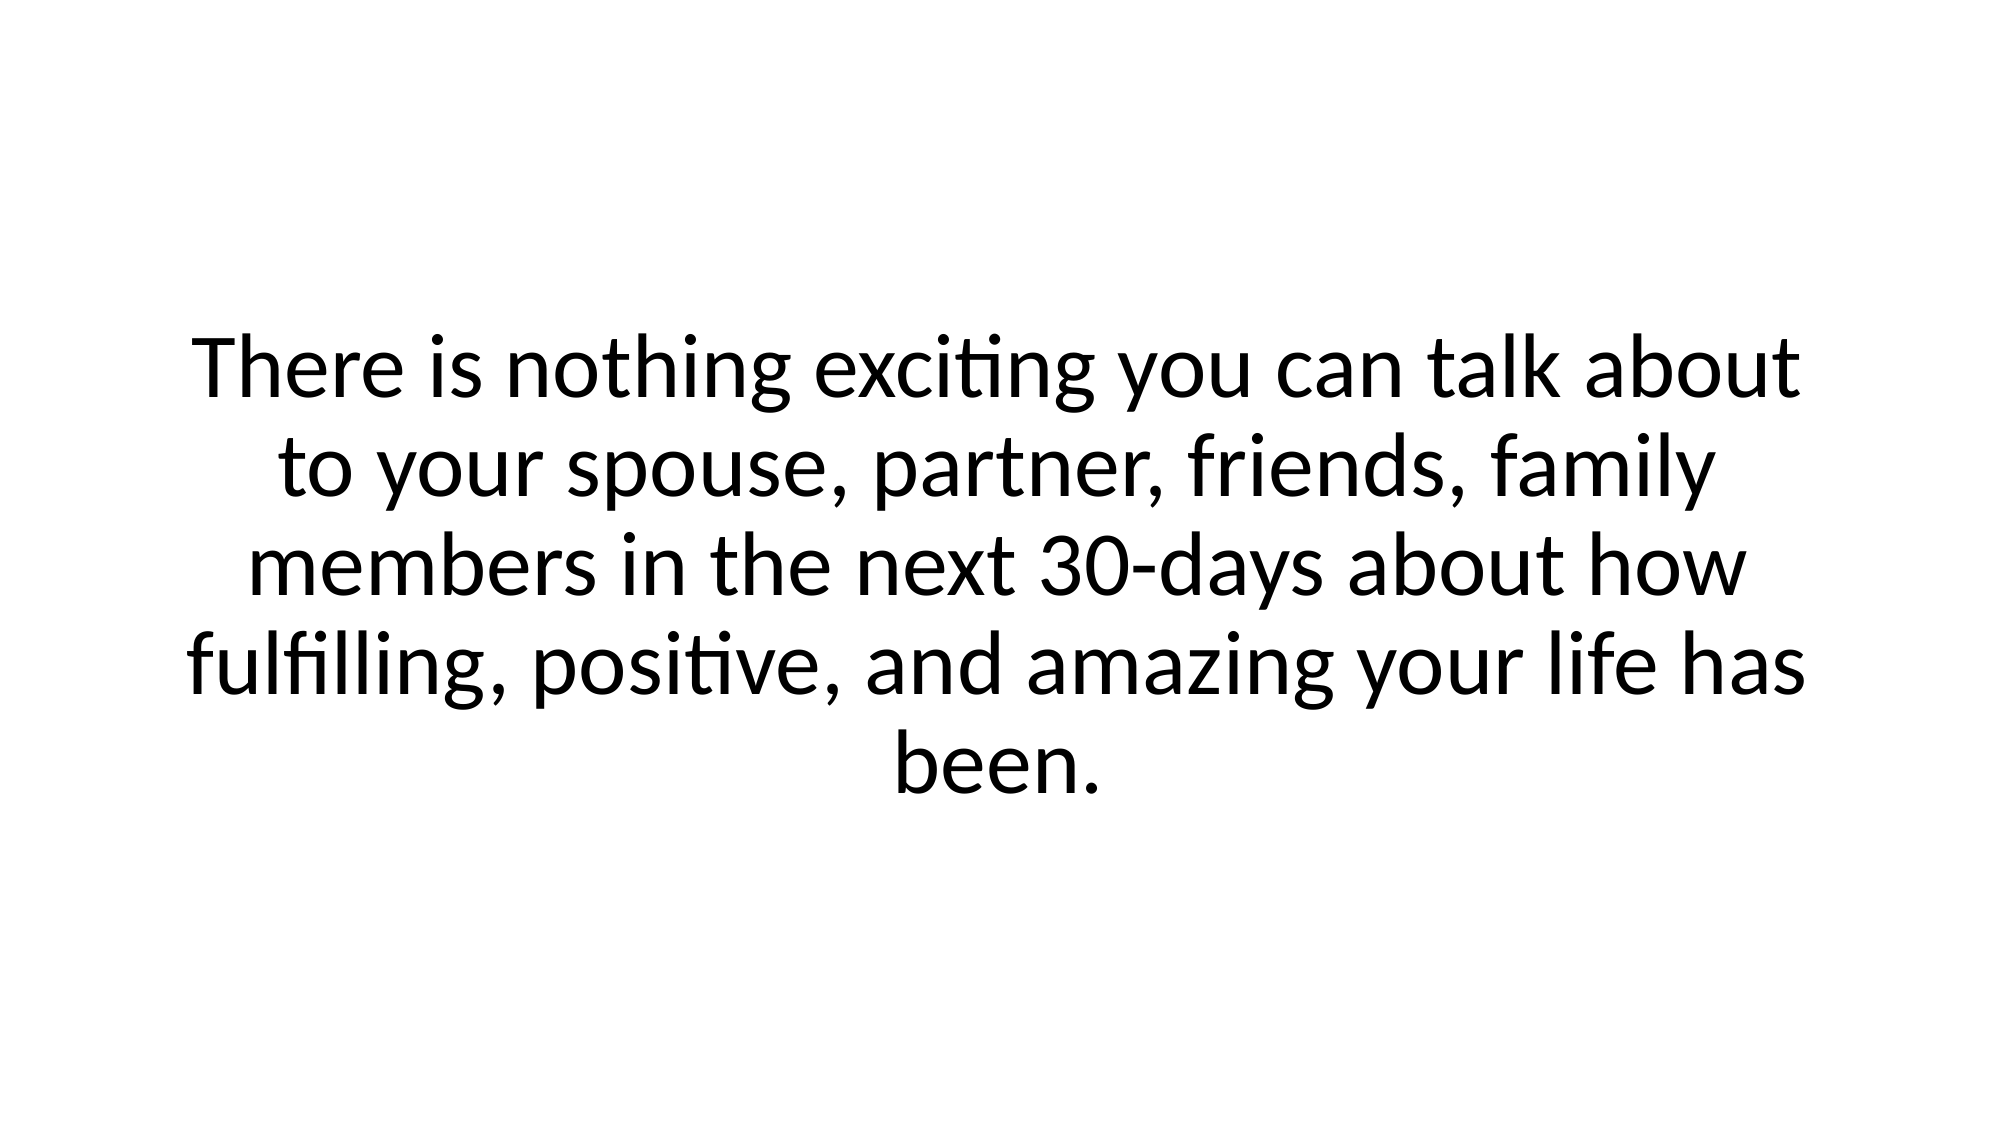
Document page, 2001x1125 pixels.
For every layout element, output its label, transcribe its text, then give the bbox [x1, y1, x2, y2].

list There is nothing exciting you can talk about to your spouse, partner, friends, family members in the next 30-days about how fulfilling, positive, and amazing your life has been. [135, 310, 1861, 794]
